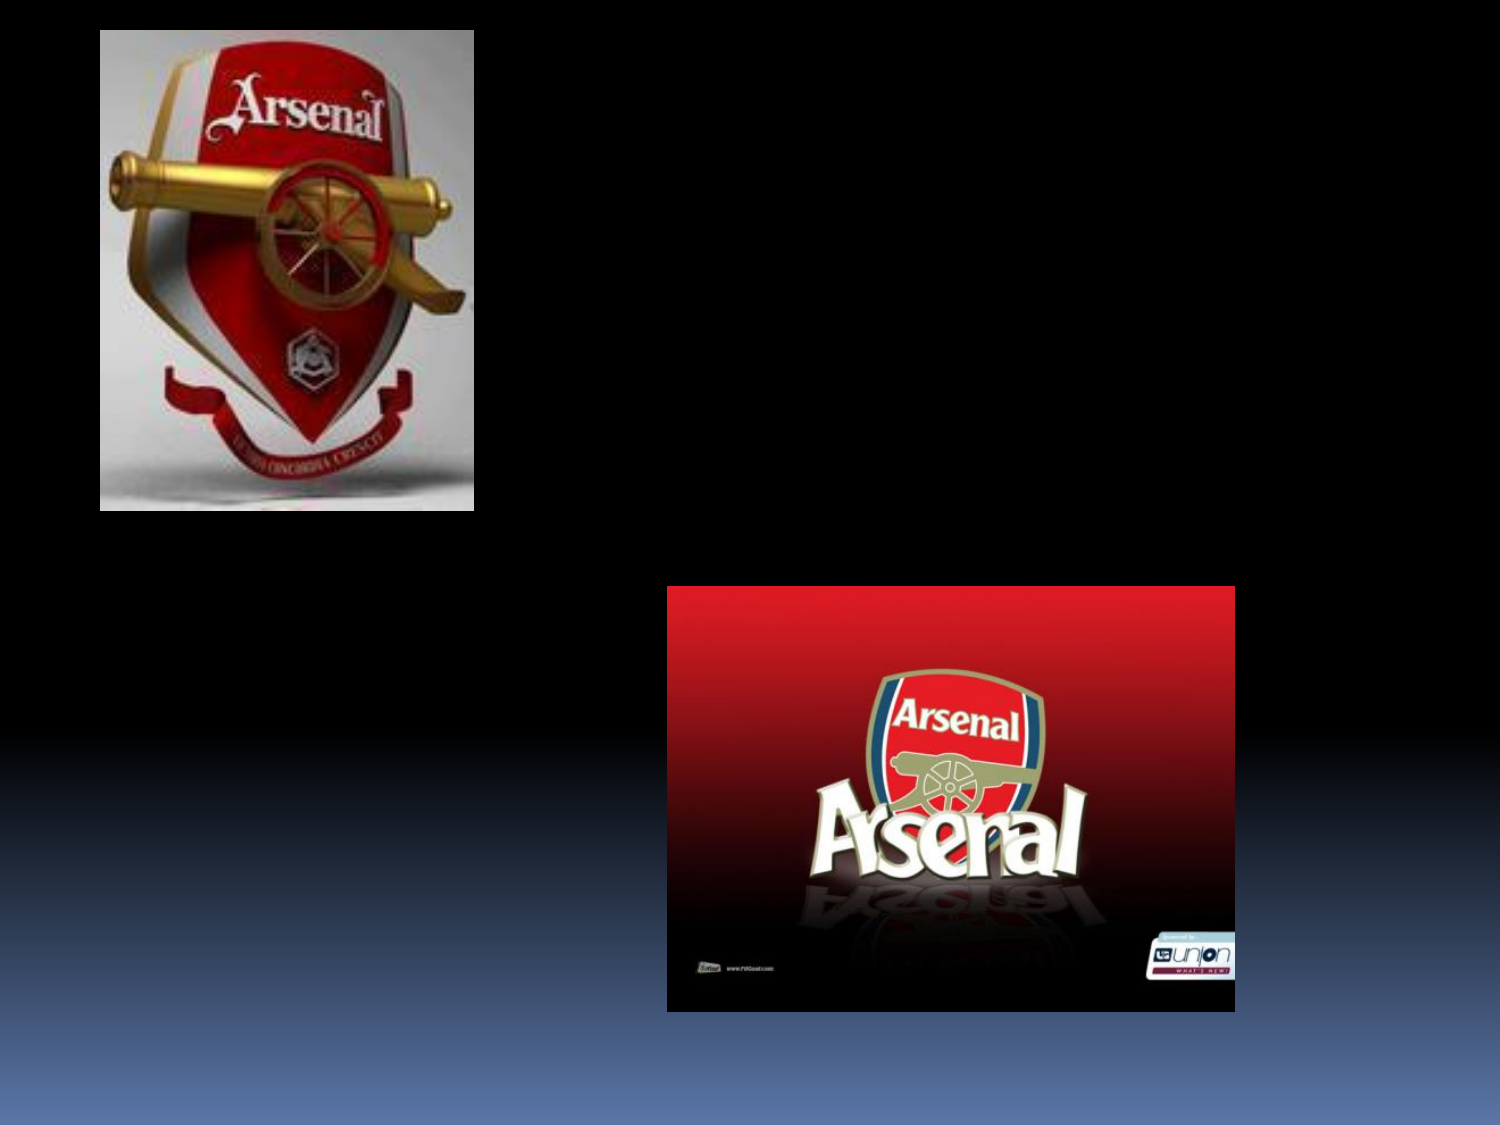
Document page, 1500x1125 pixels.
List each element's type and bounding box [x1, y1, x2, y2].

picture [666, 585, 1235, 1013]
picture [99, 30, 474, 511]
